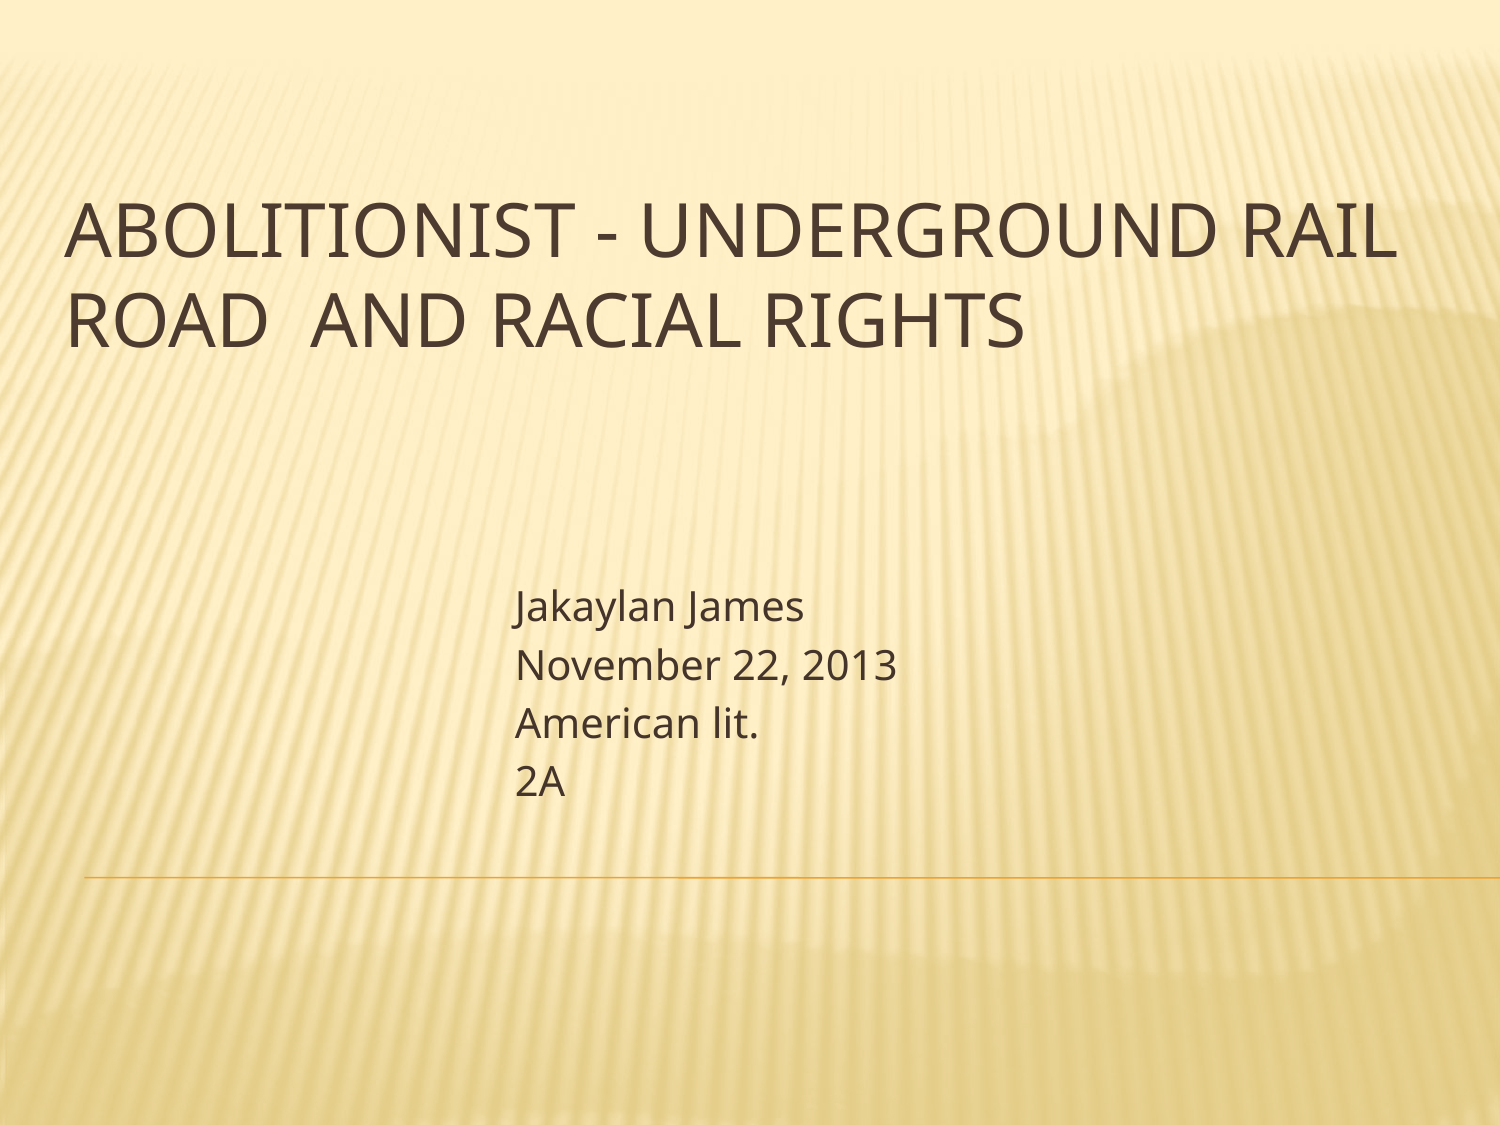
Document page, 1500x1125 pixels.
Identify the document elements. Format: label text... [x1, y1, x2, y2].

title Abolitionist - Underground Rail Road and racial rights [50, 174, 1438, 475]
subtitle Jakaylan James November 22, 2013 American lit. 2A [500, 662, 963, 813]
